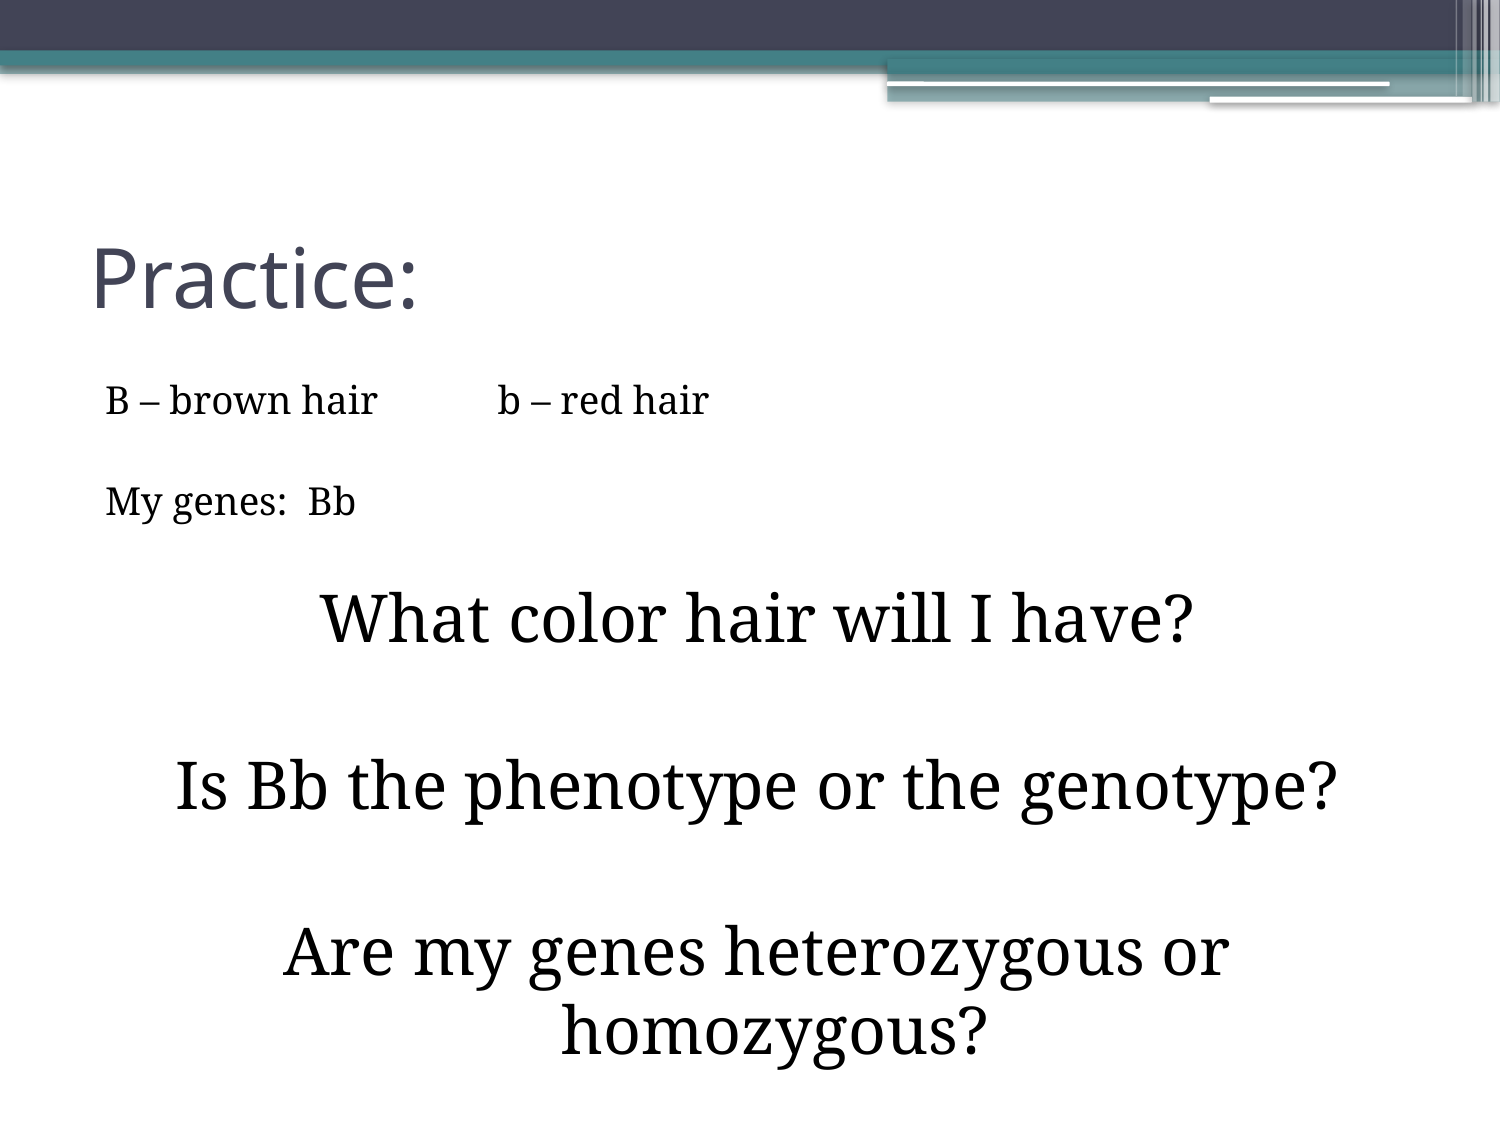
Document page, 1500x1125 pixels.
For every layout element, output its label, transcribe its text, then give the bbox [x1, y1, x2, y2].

title Practice: [75, 187, 1425, 363]
list B – brown hair b – red hair My genes: Bb What color hair will I have? Is Bb the phenotype or the genotype? Are my genes heterozygous or homozygous? [75, 368, 1425, 1079]
